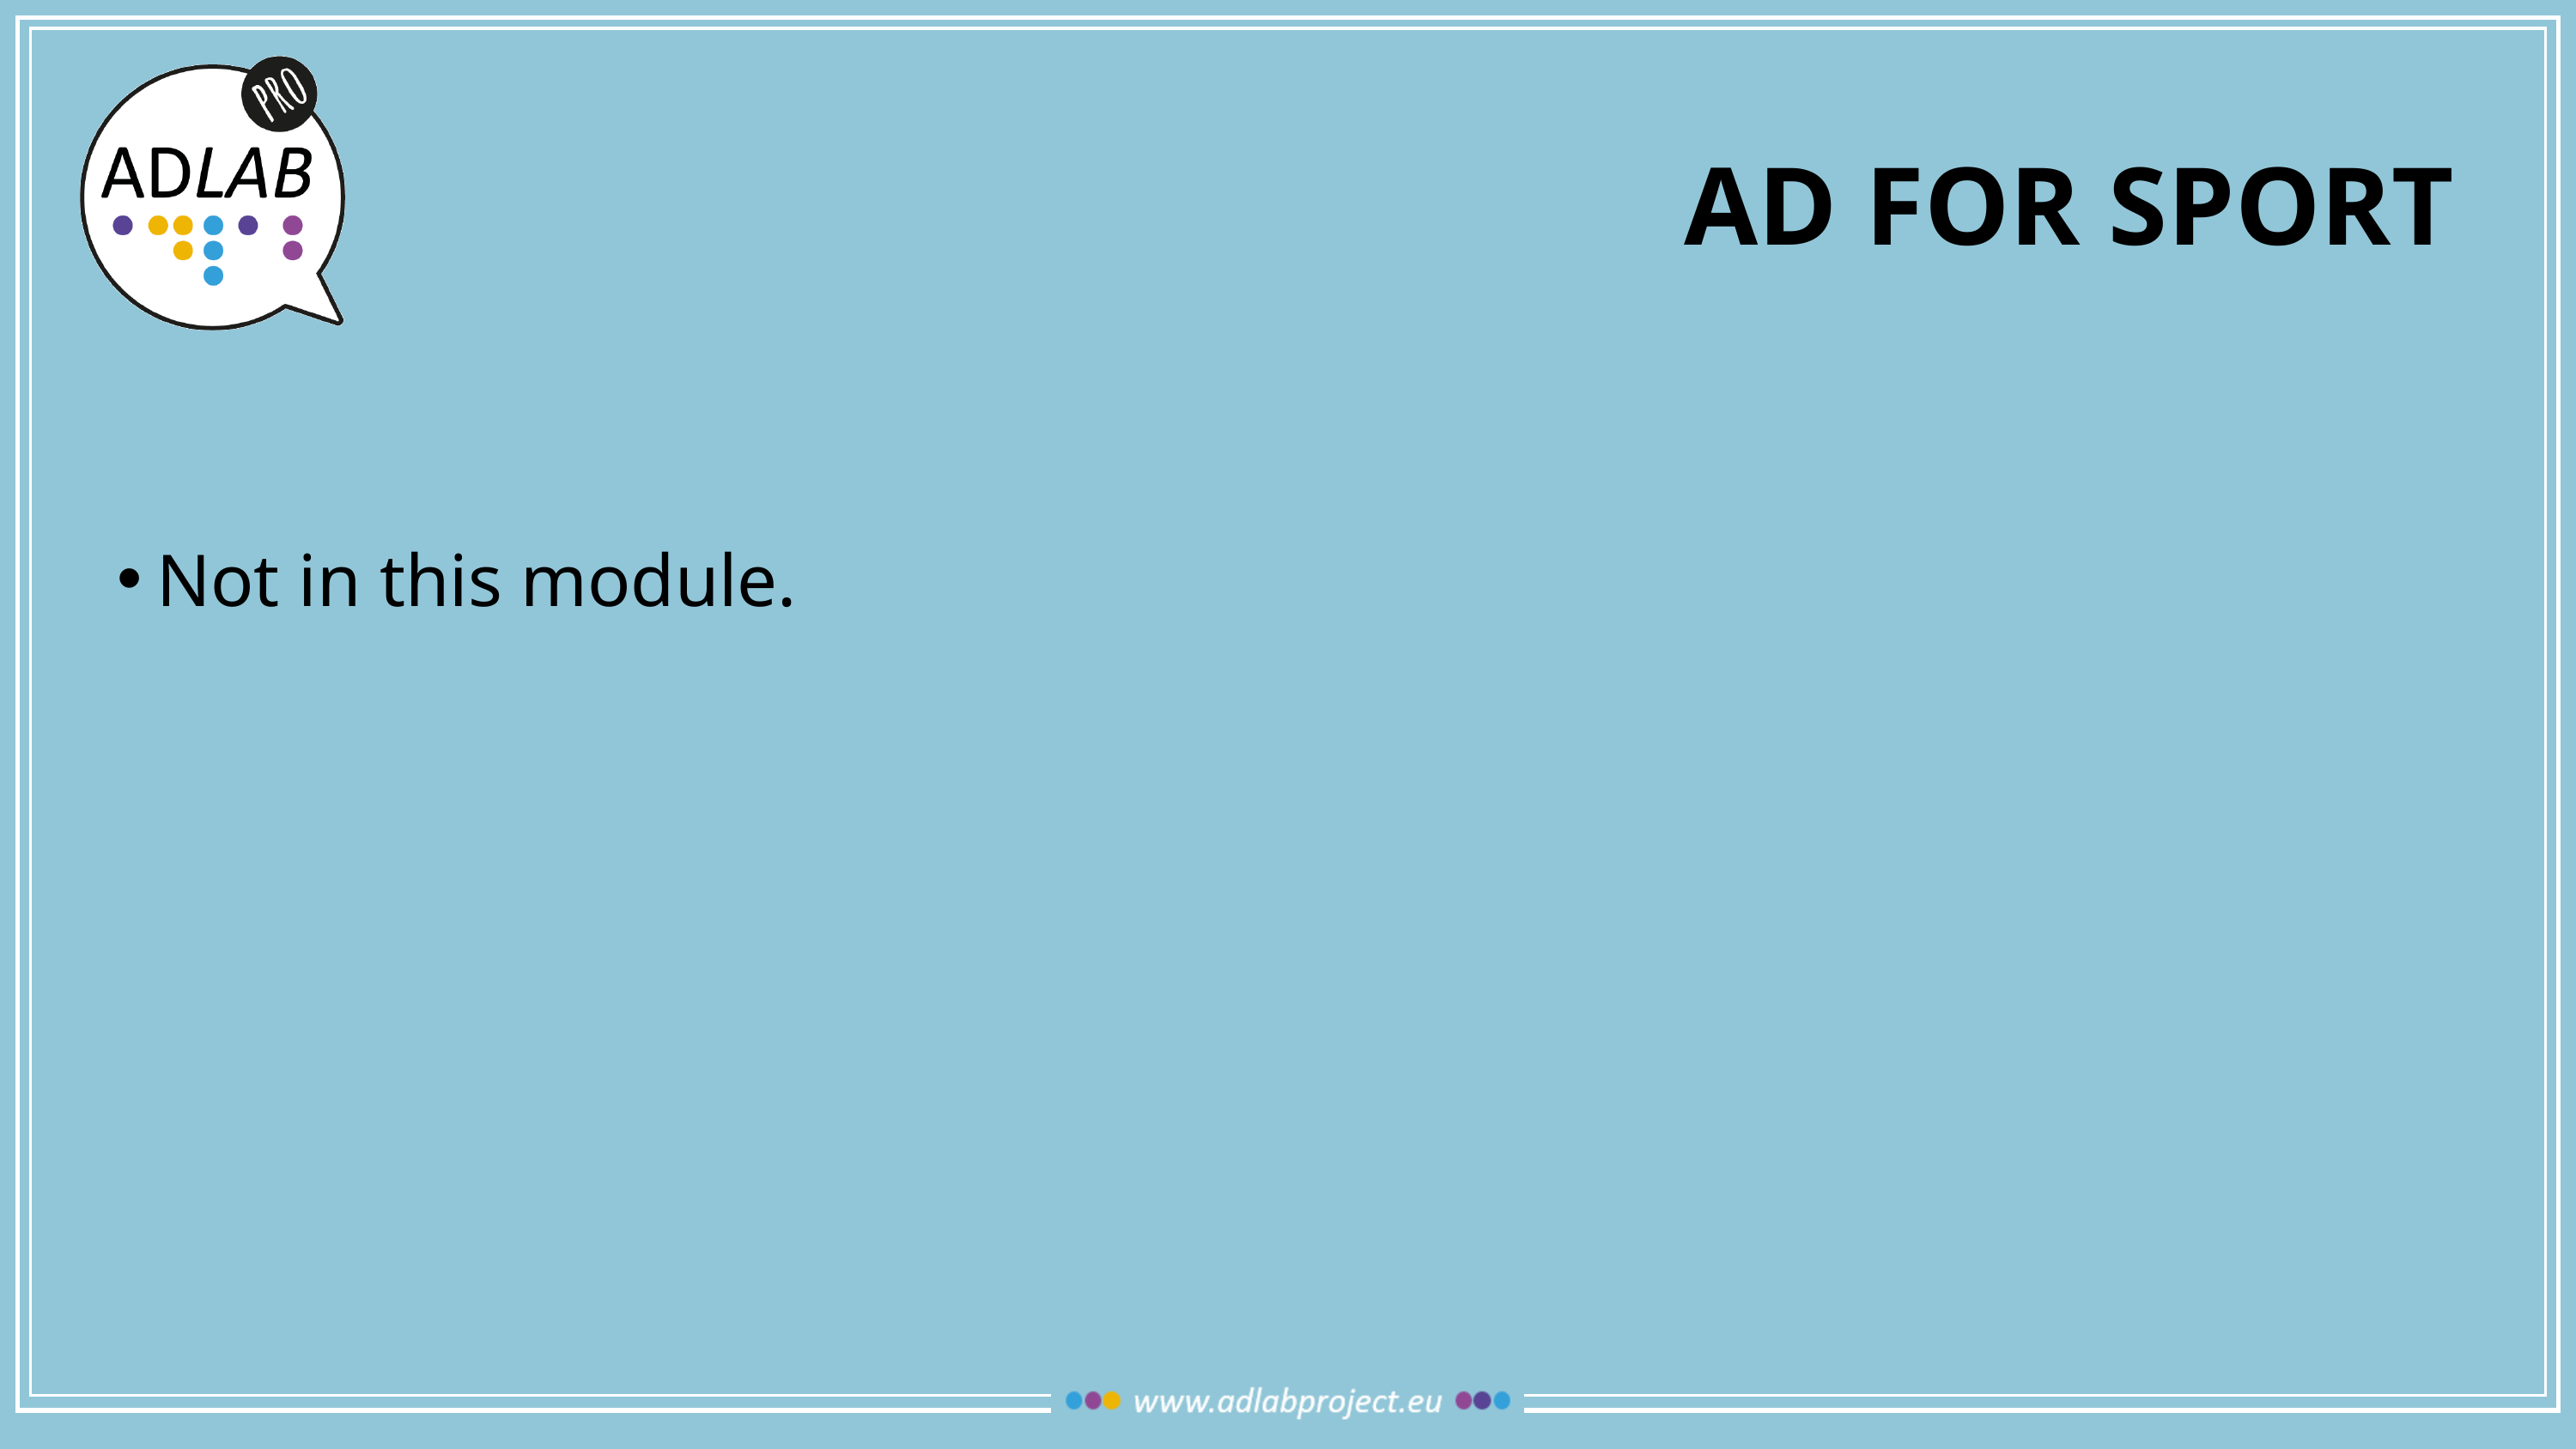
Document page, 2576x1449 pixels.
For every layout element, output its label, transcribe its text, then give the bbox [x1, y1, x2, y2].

list Not in this module. [105, 485, 2531, 1167]
picture [1051, 1378, 1524, 1429]
picture [72, 49, 353, 330]
title AD for Sport [384, 70, 2467, 351]
